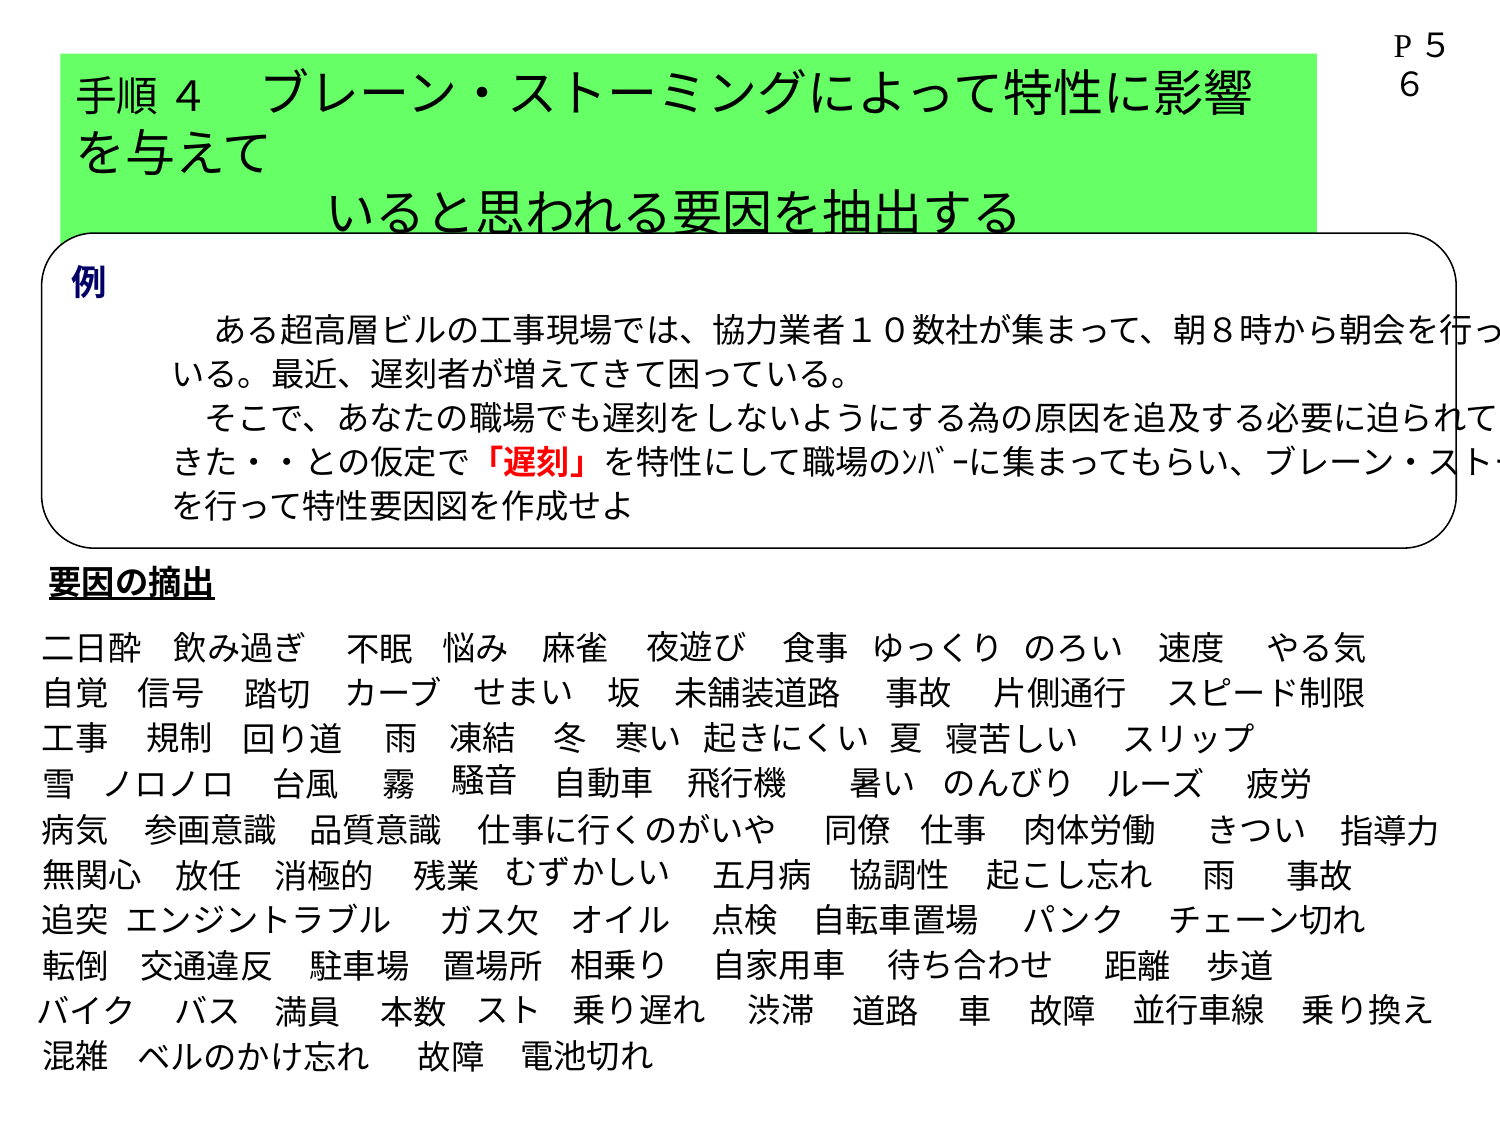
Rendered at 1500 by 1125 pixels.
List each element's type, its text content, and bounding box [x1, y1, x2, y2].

text_box 例 ある超高層ビルの工事現場では、協力業者１０数社が集まって、朝８時から朝会を行って いる。最近、遅刻者が増えてきて困っている。 そこで、あなたの職場でも遅刻をしないようにする為の原因を追及する必要に迫られて きた・・との仮定で「遅刻」を特性にして職場のﾝﾊﾞｰに集まってもらい、ブレーン・ストーミング を行って特性要因図を作成せよ [41, 233, 1457, 549]
text_box P５６ [1378, 16, 1500, 111]
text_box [26, 553, 1456, 1084]
text_box 手順 ４ ブレーン・ストーミングによって特性に影響を与えて いると思われる要因を抽出する [60, 53, 1317, 244]
